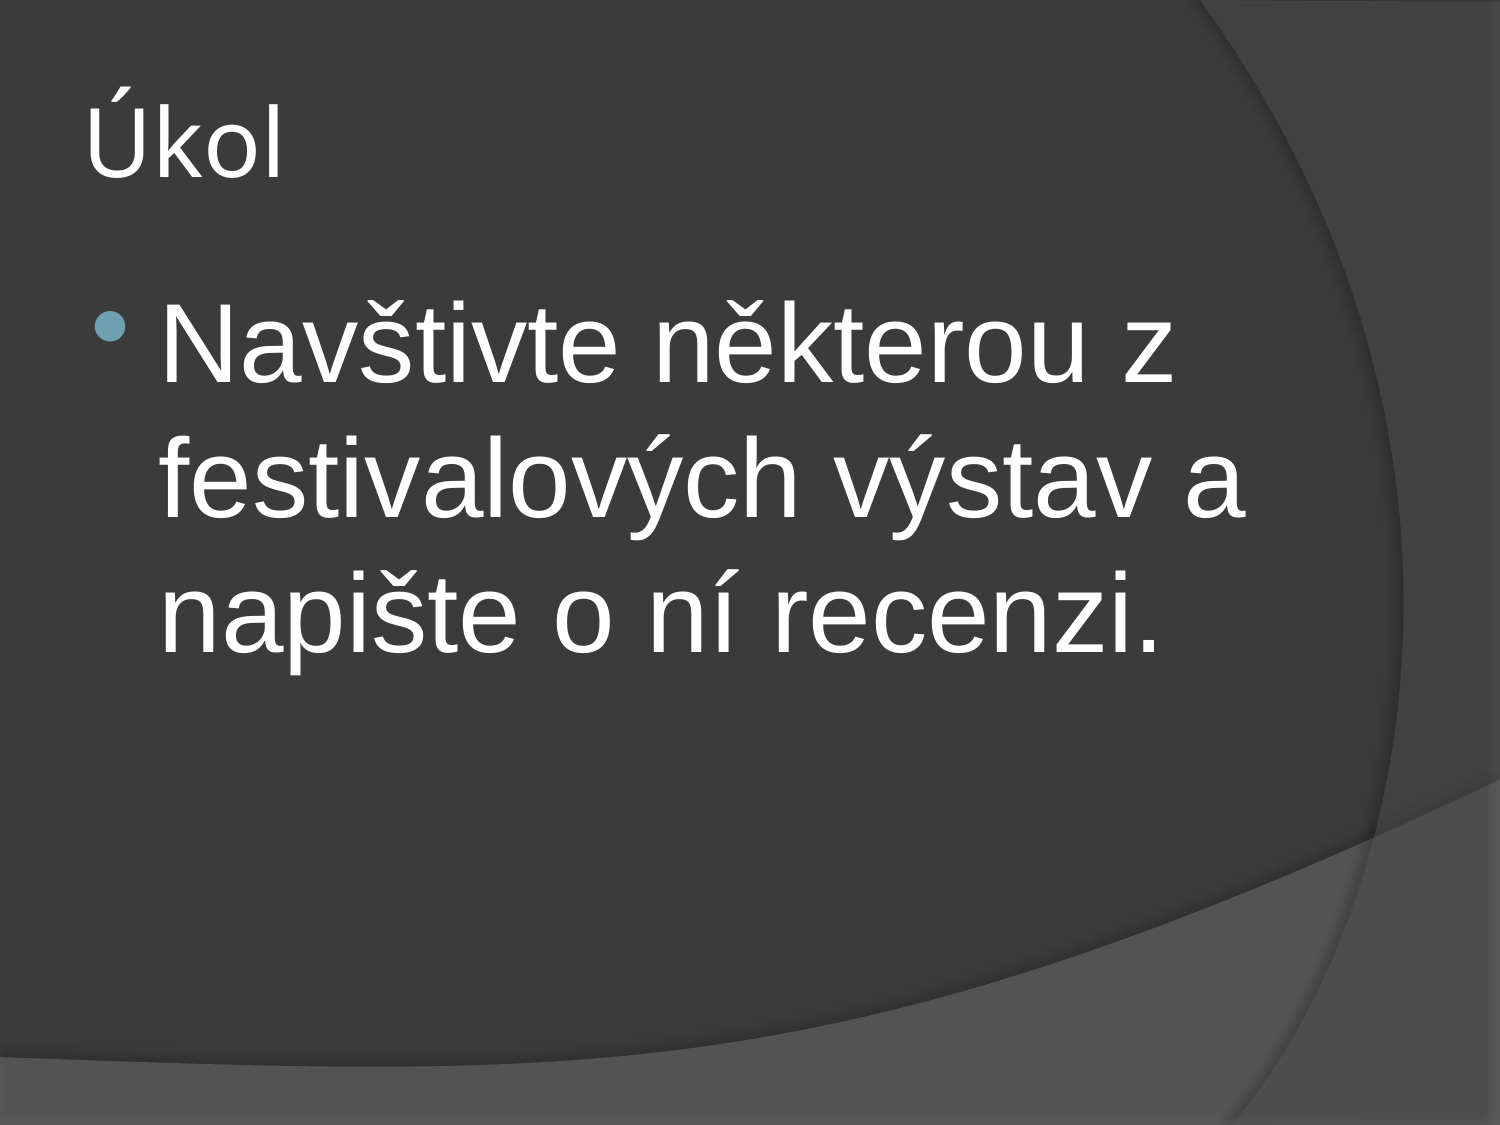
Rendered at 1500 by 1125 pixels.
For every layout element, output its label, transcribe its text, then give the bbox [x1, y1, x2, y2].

list Navštivte některou z festivalových výstav a napište o ní recenzi. [75, 262, 1300, 1005]
title Úkol [75, 45, 1300, 233]
